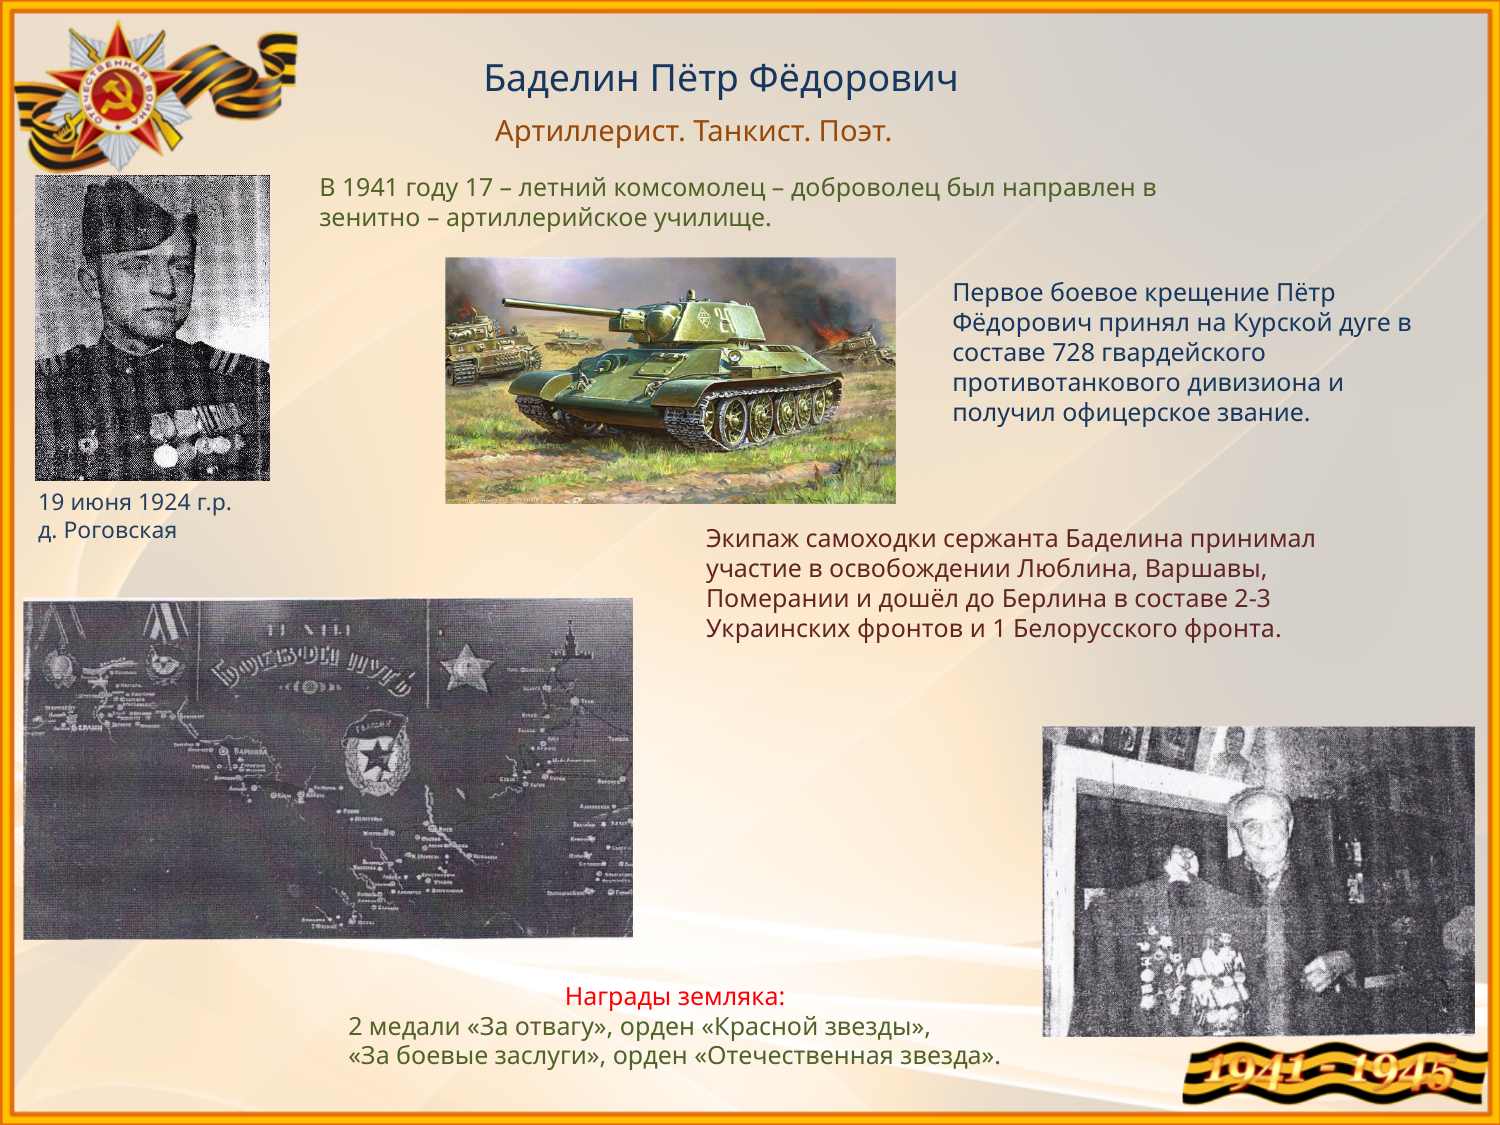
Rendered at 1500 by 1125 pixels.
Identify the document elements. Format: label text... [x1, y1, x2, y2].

text_box Экипаж самоходки сержанта Баделина принимал участие в освобождении Люблина, Варшавы, Померании и дошёл до Берлина в составе 2-3 Украинских фронтов и 1 Белорусского фронта. [691, 515, 1336, 651]
text_box Первое боевое крещение Пётр Фёдорович принял на Курской дуге в составе 728 гвардейского противотанкового дивизиона и получил офицерское звание. [937, 269, 1442, 464]
picture [0, 0, 1500, 1125]
text_box Награды земляка: 2 медали «За отвагу», орден «Красной звезды», «За боевые заслуги», орден «Отечественная звезда». [503, 972, 1018, 1078]
text_box Баделин Пётр Фёдорович [468, 46, 1207, 107]
text_box Артиллерист. Танкист. Поэт. [480, 105, 1121, 156]
text_box 19 июня 1924 г.р. д. Роговская [23, 480, 151, 551]
text_box В 1941 году 17 – летний комсомолец – доброволец был направлен в зенитно – артиллерийское училище. [304, 163, 1207, 239]
